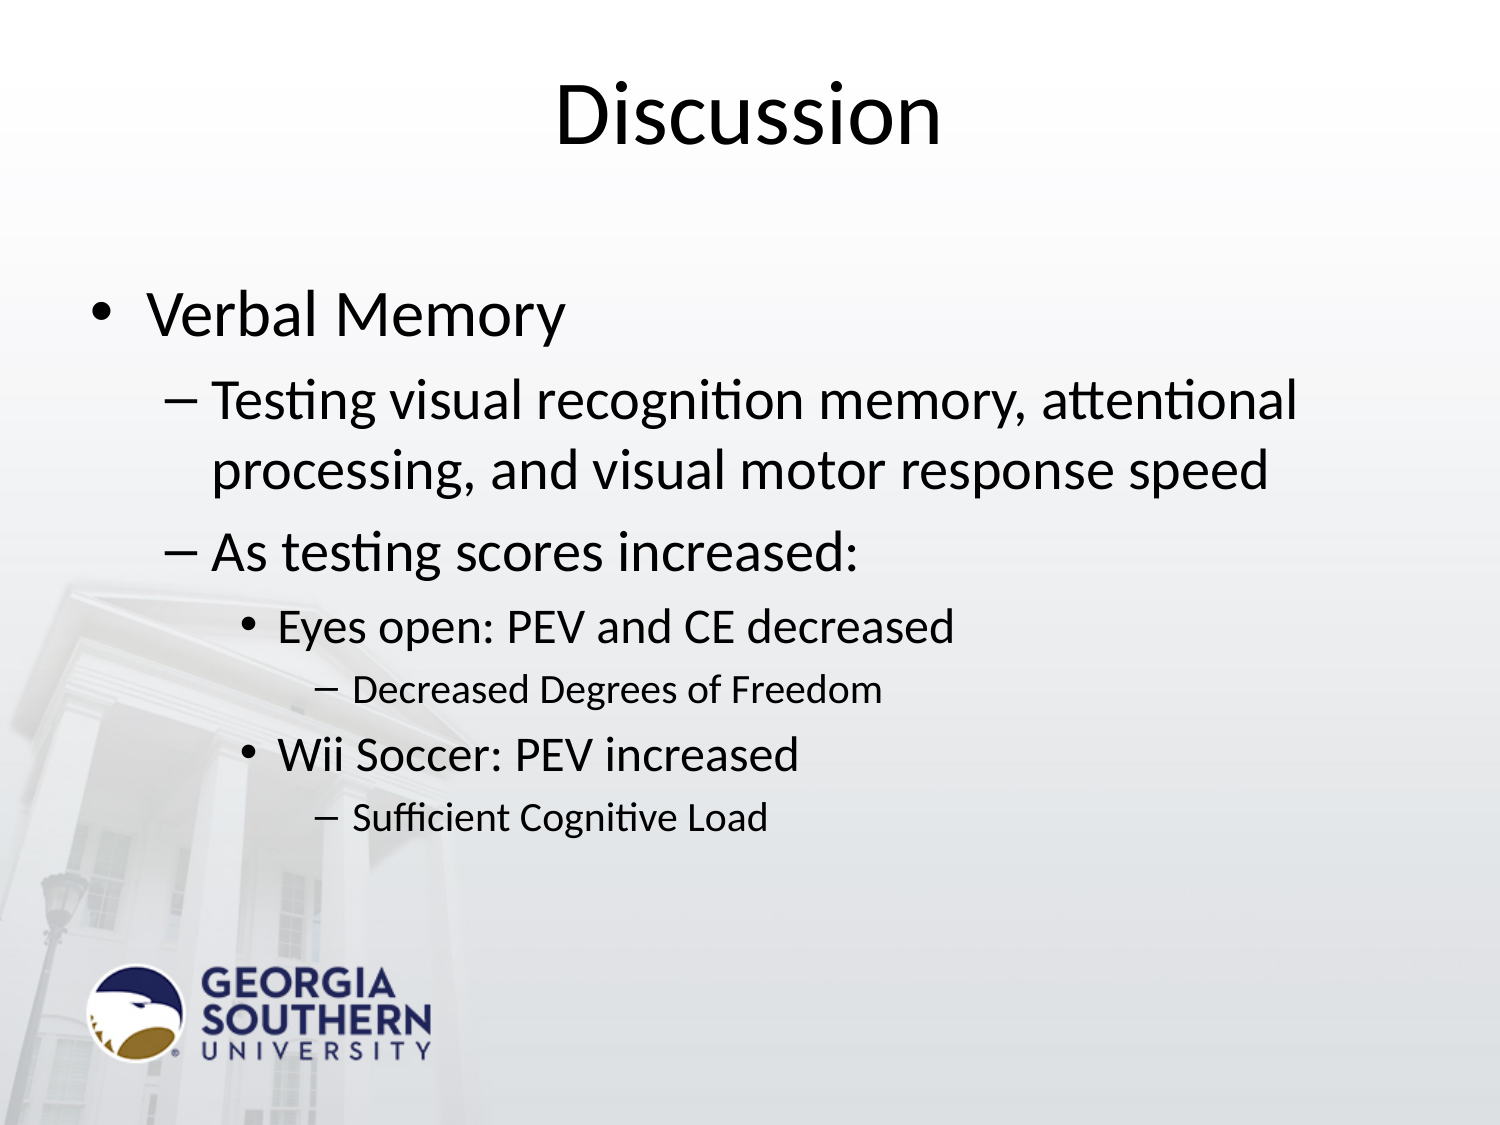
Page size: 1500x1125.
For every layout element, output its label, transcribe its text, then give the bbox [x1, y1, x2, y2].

picture [0, 0, 1500, 1125]
list Verbal Memory Testing visual recognition memory, attentional processing, and visual motor response speed As testing scores increased: Eyes open: PEV and CE decreased Decreased Degrees of Freedom Wii Soccer: PEV increased Sufficient Cognitive Load [75, 262, 1425, 1005]
title Discussion [75, 45, 1425, 233]
